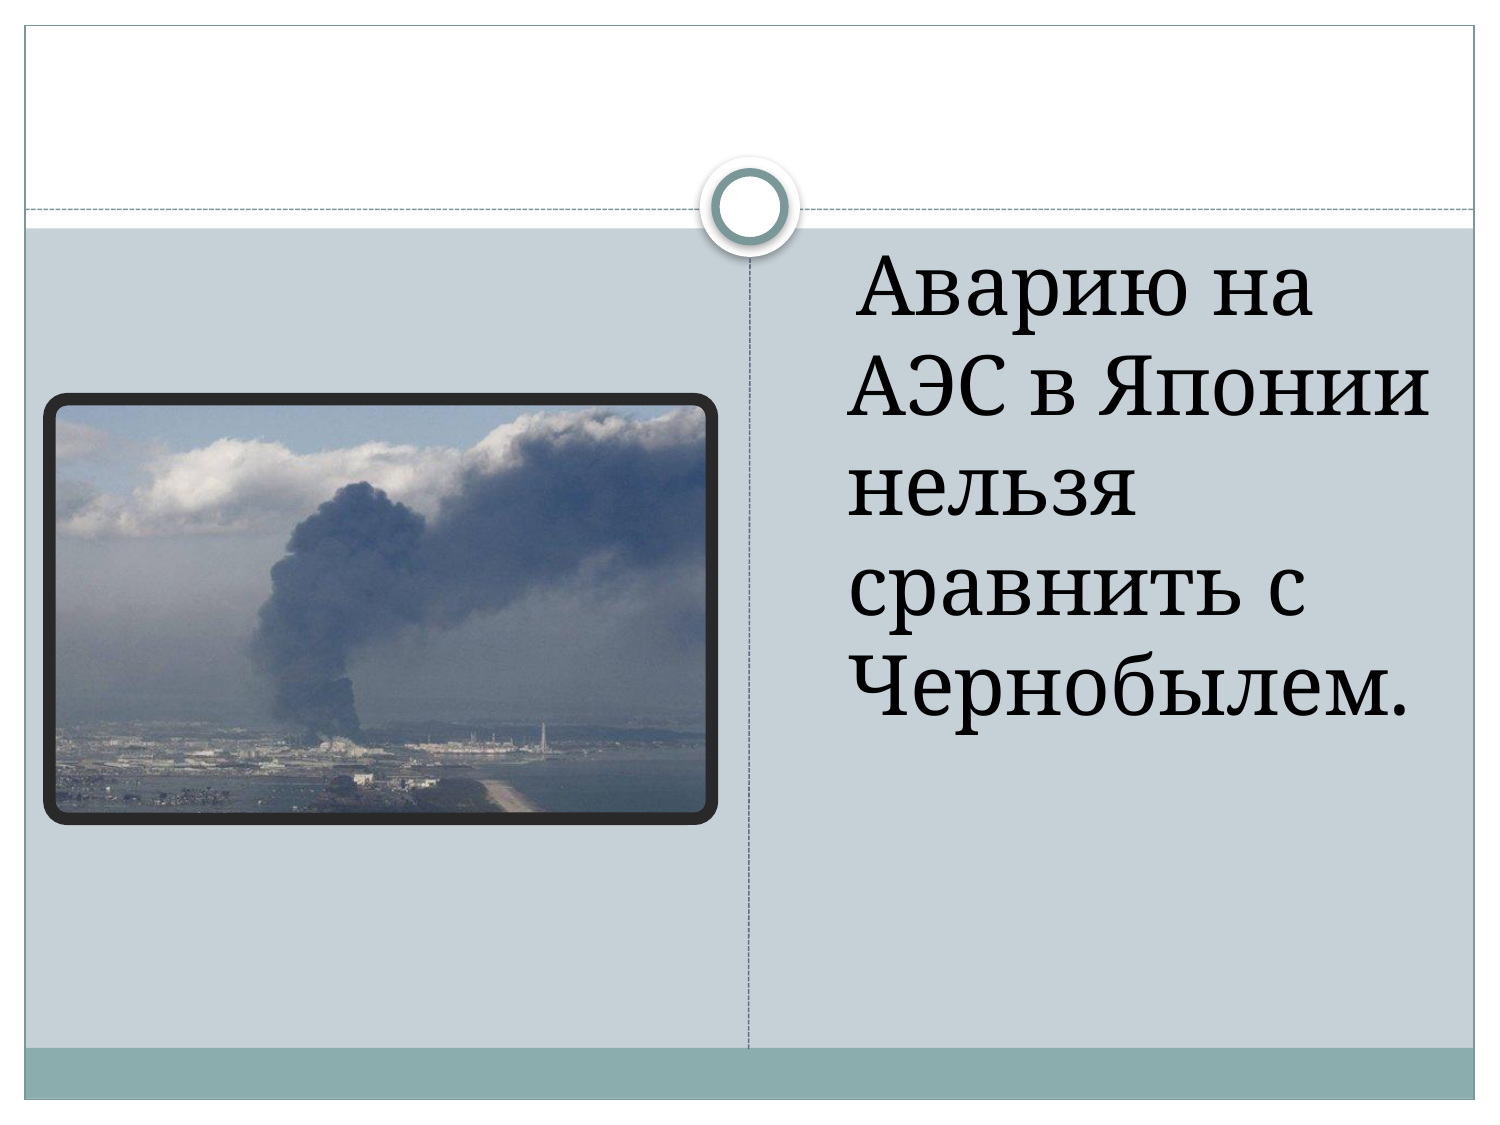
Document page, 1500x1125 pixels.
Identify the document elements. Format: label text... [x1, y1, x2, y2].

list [49, 398, 713, 820]
list Аварию на АЭС в Японии нельзя сравнить с Чернобылем. [787, 224, 1450, 993]
